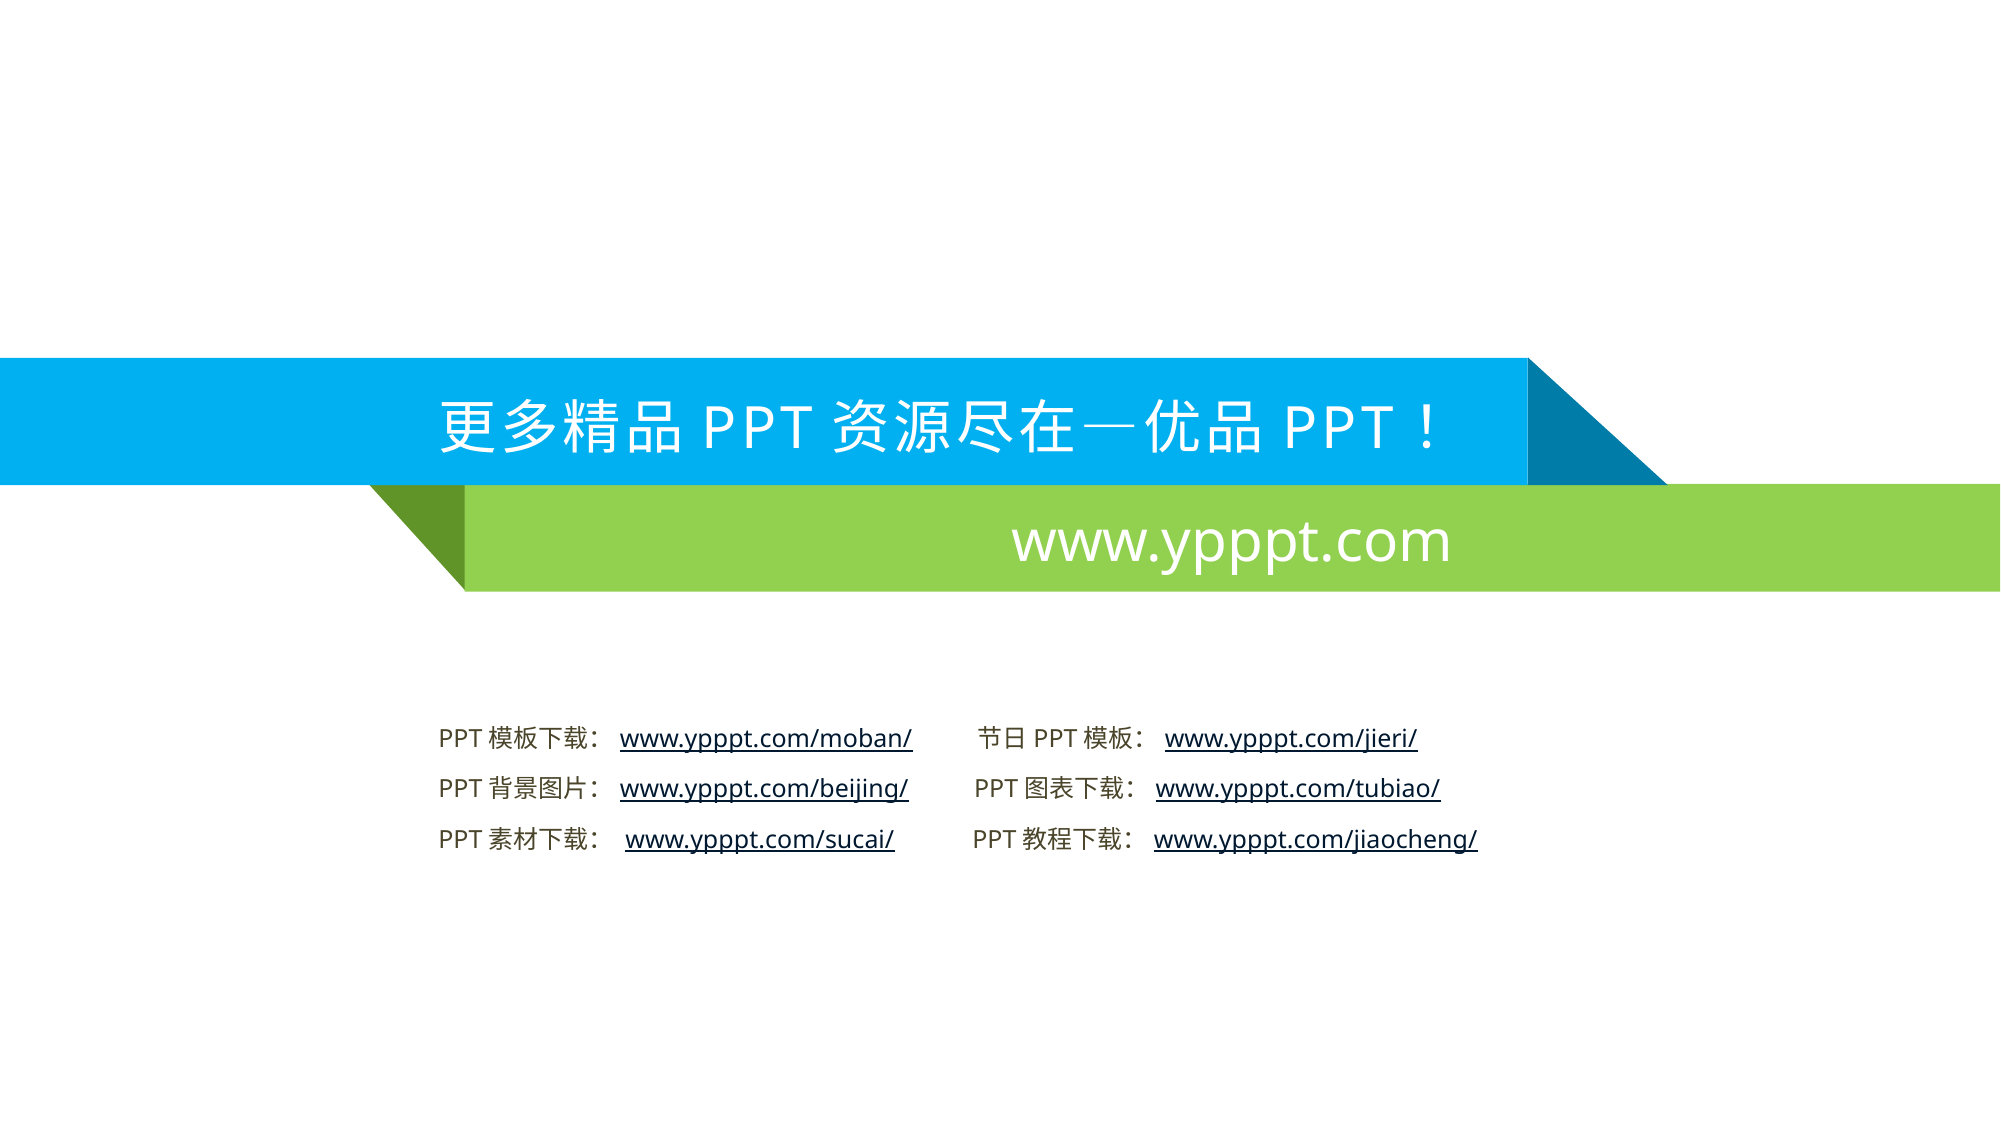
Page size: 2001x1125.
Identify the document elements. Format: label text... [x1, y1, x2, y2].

text_box 更多精品PPT资源尽在—优品PPT！ [0, 357, 1526, 486]
text_box [369, 486, 464, 591]
text_box PPT模板下载：www.ypppt.com/moban/ 节日PPT模板：www.ypppt.com/jieri/ PPT背景图片：www.ypppt.com/beijing/ PPT图表下载：www.ypppt.com/tubiao/ PPT素材下载： www.ypppt.com/sucai/ PPT教程下载：www.ypppt.com/jiaocheng/ [423, 643, 1557, 921]
text_box [1526, 354, 1671, 487]
text_box www.ypppt.com [464, 483, 2001, 593]
